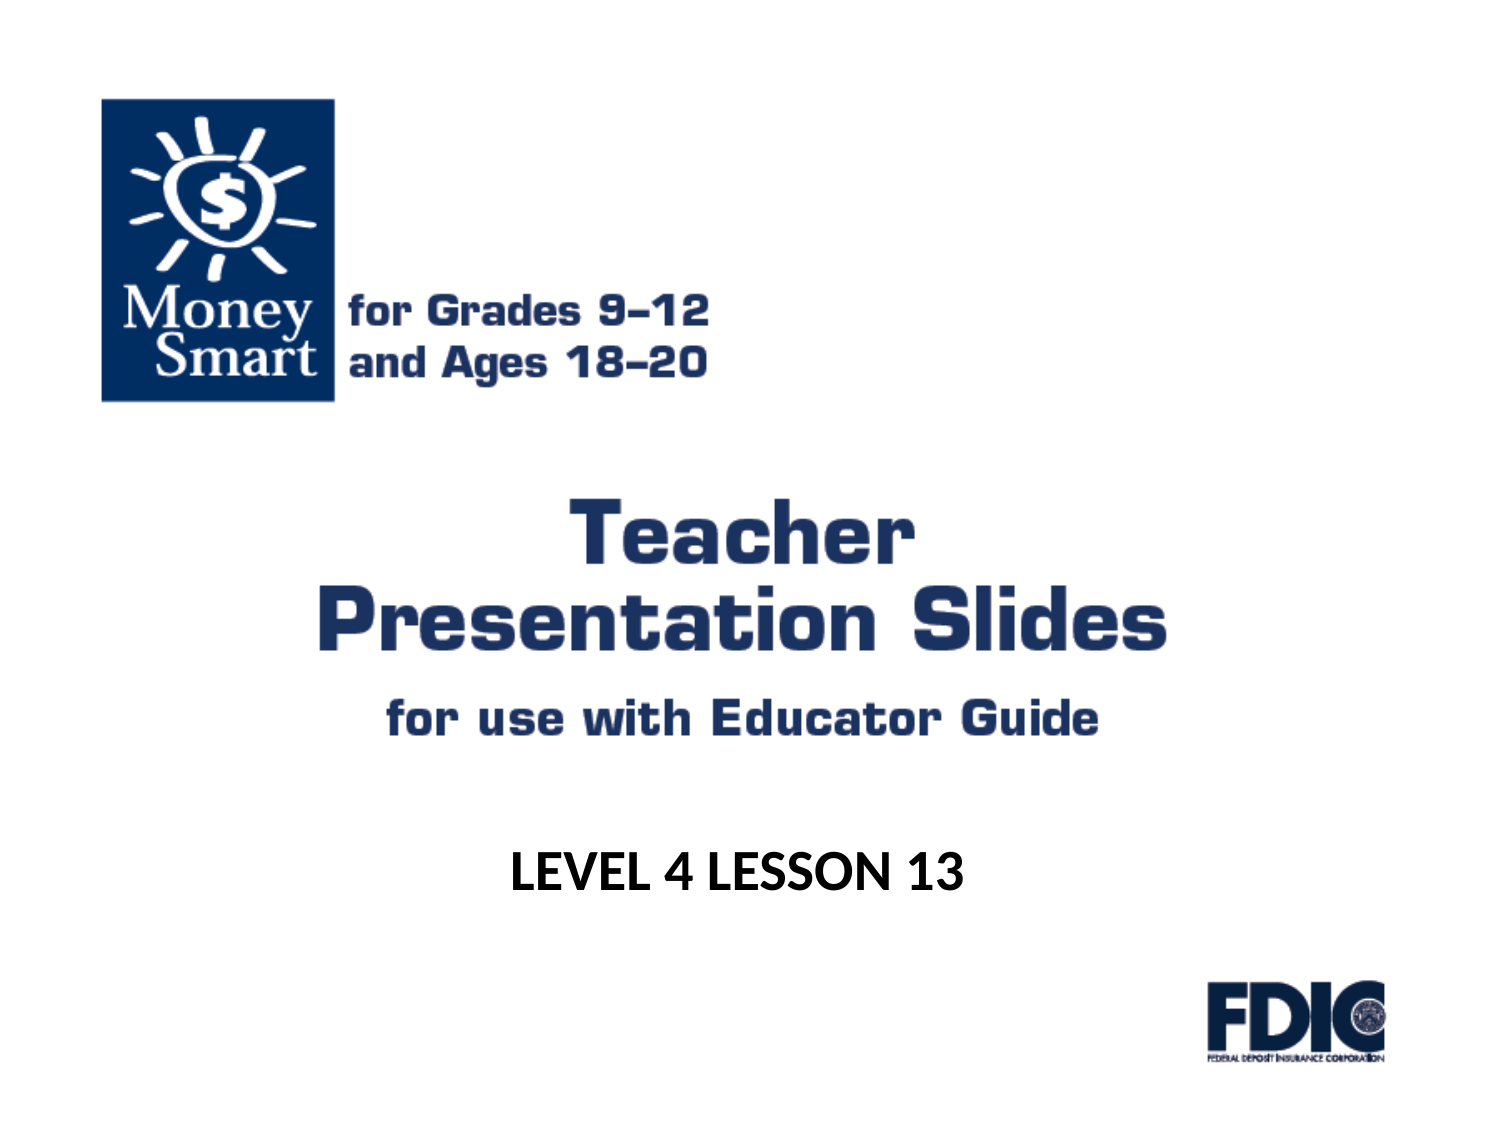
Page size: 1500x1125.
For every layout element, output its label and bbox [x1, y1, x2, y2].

picture [62, 50, 1413, 1094]
